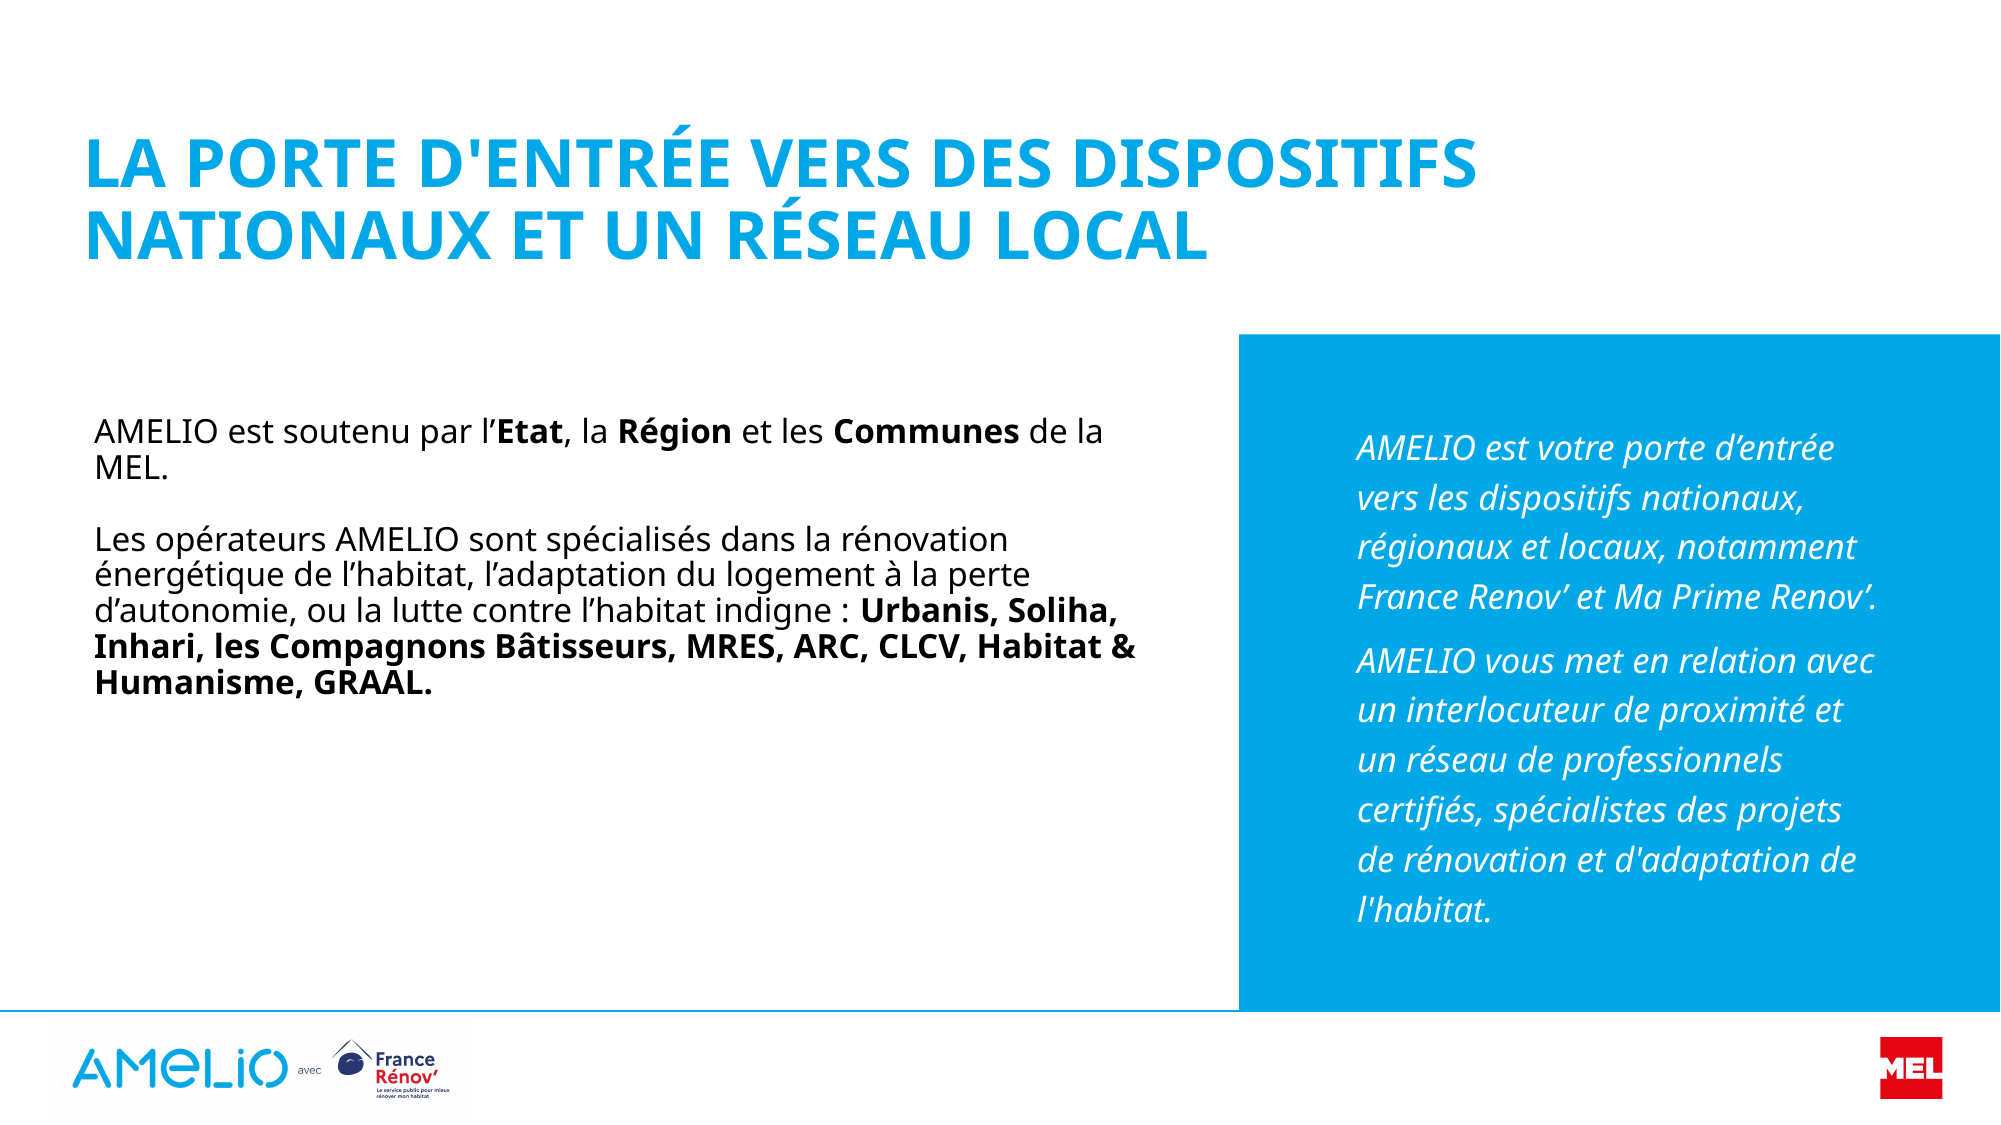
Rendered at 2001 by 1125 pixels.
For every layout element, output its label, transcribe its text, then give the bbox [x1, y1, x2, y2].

list AMELIO est votre porte d’entrée vers les dispositifs nationaux, régionaux et locaux, notamment France Renov’ et Ma Prime Renov’. AMELIO vous met en relation avec un interlocuteur de proximité et un réseau de professionnels certifiés, spécialistes des projets de rénovation et d'adaptation de l'habitat. [1239, 334, 2000, 1012]
title LA PORTE D'ENTRÉE VERS DES DISPOSITIFS NATIONAUX ET UN RÉSEAU LOCAL [68, 76, 1921, 282]
picture [49, 1015, 473, 1122]
list AMELIO est soutenu par l’Etat, la Région et les Communes de la MEL. Les opérateurs AMELIO sont spécialisés dans la rénovation énergétique de l’habitat, l’adaptation du logement à la perte d’autonomie, ou la lutte contre l’habitat indigne : Urbanis, Soliha, Inhari, les Compagnons Bâtisseurs, MRES, ARC, CLCV, Habitat & Humanisme, GRAAL. [79, 407, 1175, 996]
picture [1880, 1037, 1943, 1099]
